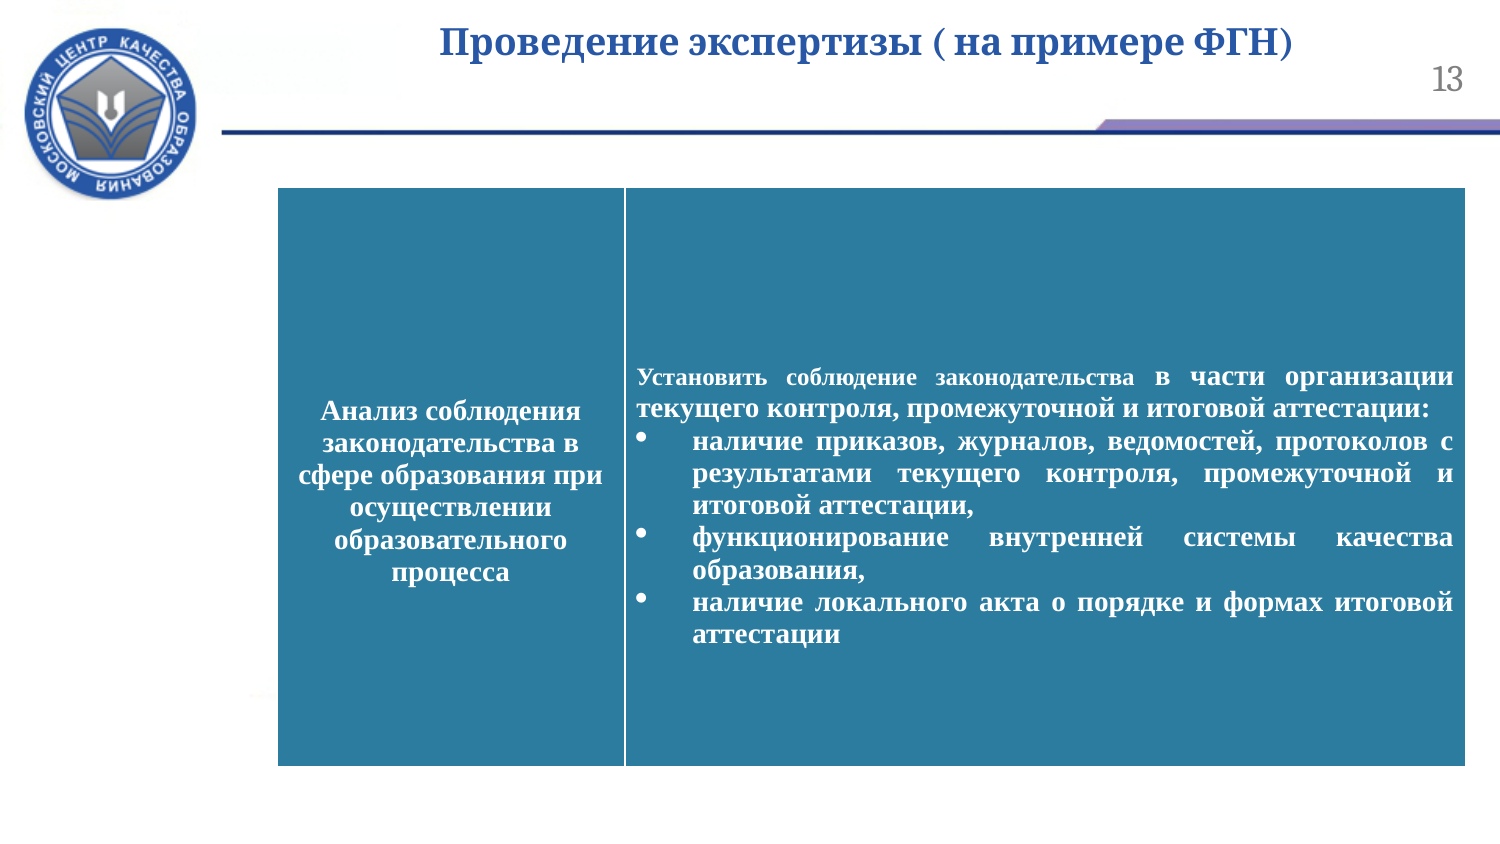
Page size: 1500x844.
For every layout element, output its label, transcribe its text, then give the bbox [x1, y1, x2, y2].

picture [0, 0, 1500, 844]
table_header Установить соблюдение законодательства в части организации текущего контроля, промежуточной и итоговой аттестации: наличие приказов, журналов, ведомостей, протоколов с результатами текущего контроля, промежуточной и итоговой аттестации, функционирование внутренней системы качества образования, наличие локального акта о порядке и формах итоговой аттестации [626, 188, 1465, 766]
table_header Анализ соблюдения законодательства в сфере образования при осуществлении образовательного процесса [278, 188, 624, 766]
title Проведение экспертизы ( на примере ФГН) [392, 20, 1342, 115]
slide_number 13 [1417, 46, 1500, 92]
